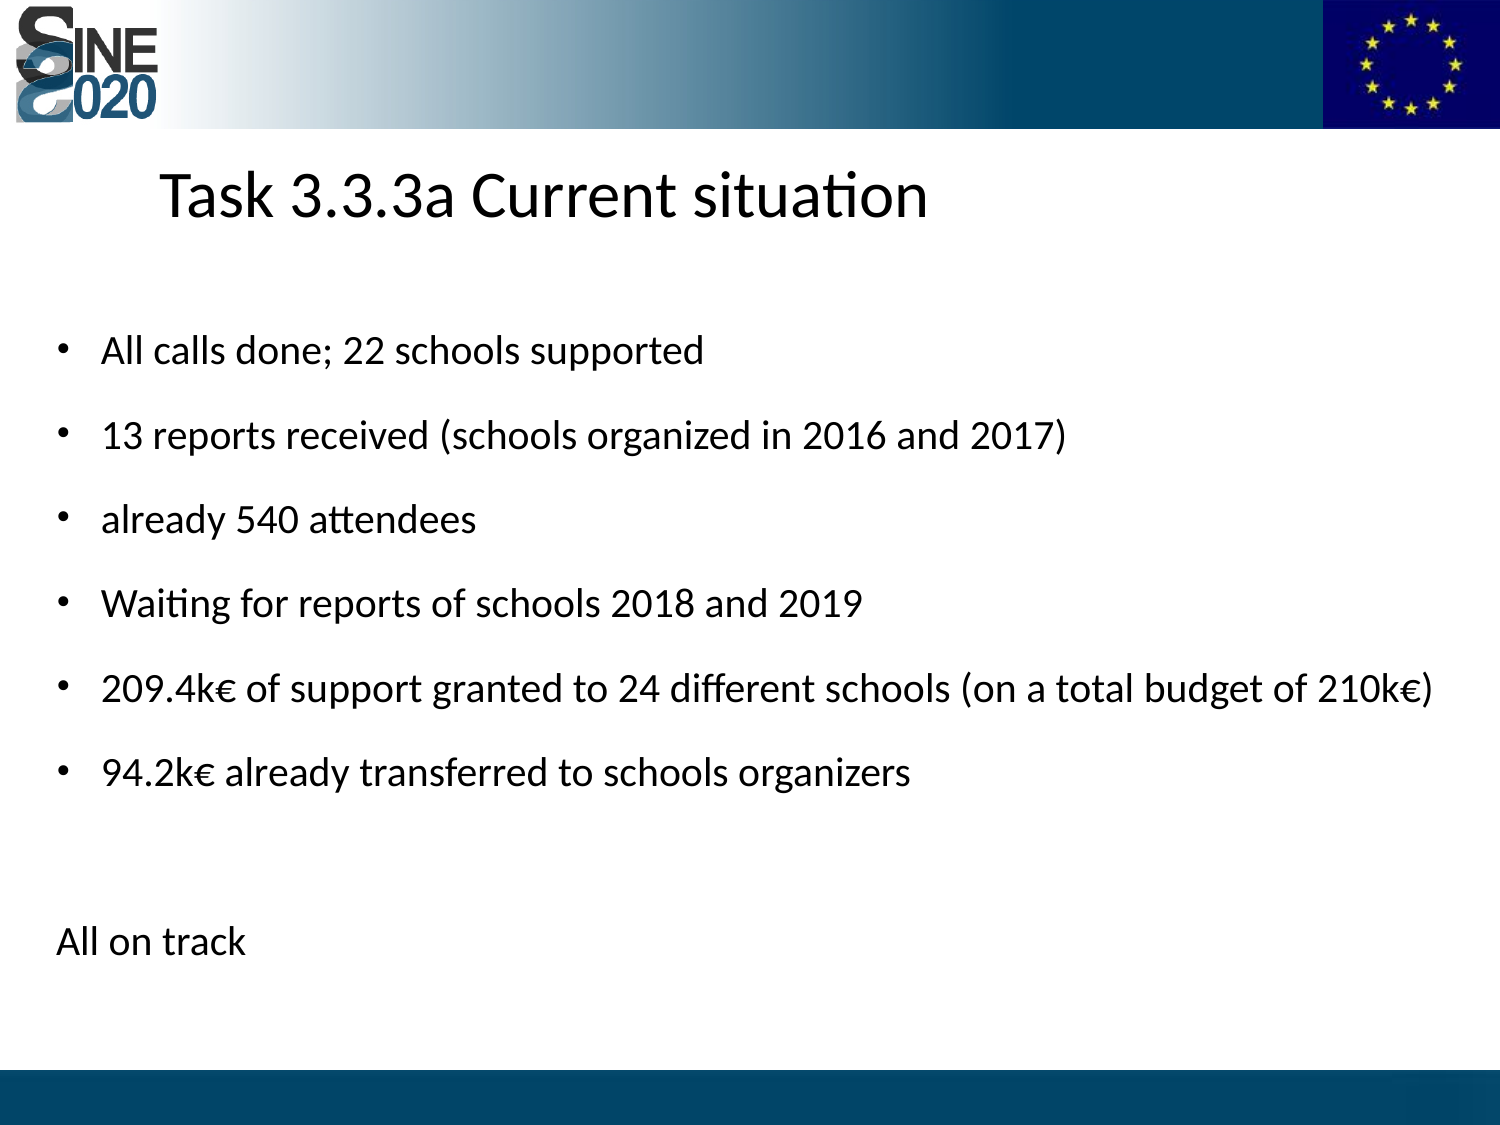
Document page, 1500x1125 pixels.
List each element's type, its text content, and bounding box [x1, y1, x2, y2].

picture [1324, 0, 1500, 129]
text_box Task 3.3.3a Current situation [143, 143, 1015, 239]
picture [1003, 0, 1008, 129]
picture [0, 0, 984, 129]
text_box All calls done; 22 schools supported 13 reports received (schools organized in 2016 and 2017) already 540 attendees Waiting for reports of schools 2018 and 2019 209.4k€ of support granted to 24 different schools (on a total budget of 210k€) 94.2k€ already transferred to schools organizers All on track [41, 290, 1452, 880]
